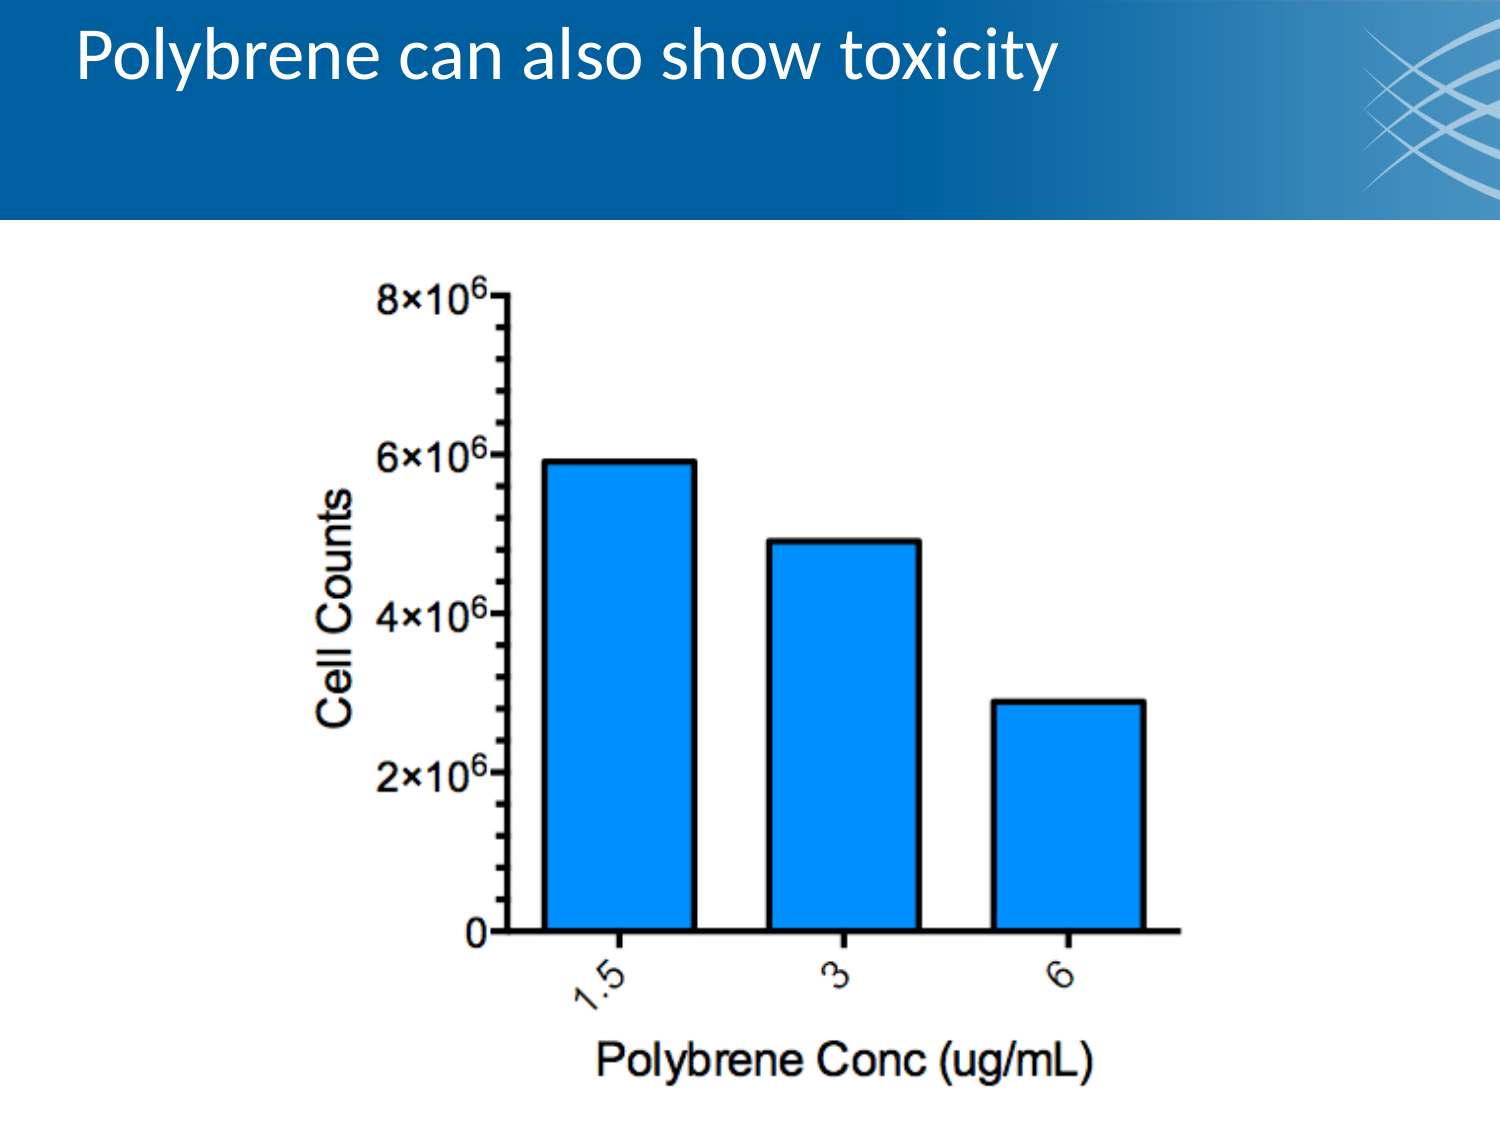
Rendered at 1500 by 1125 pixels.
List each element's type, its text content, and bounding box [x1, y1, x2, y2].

title Polybrene can also show toxicity [75, 15, 1351, 196]
picture [283, 232, 1235, 1108]
picture [0, 0, 1500, 220]
